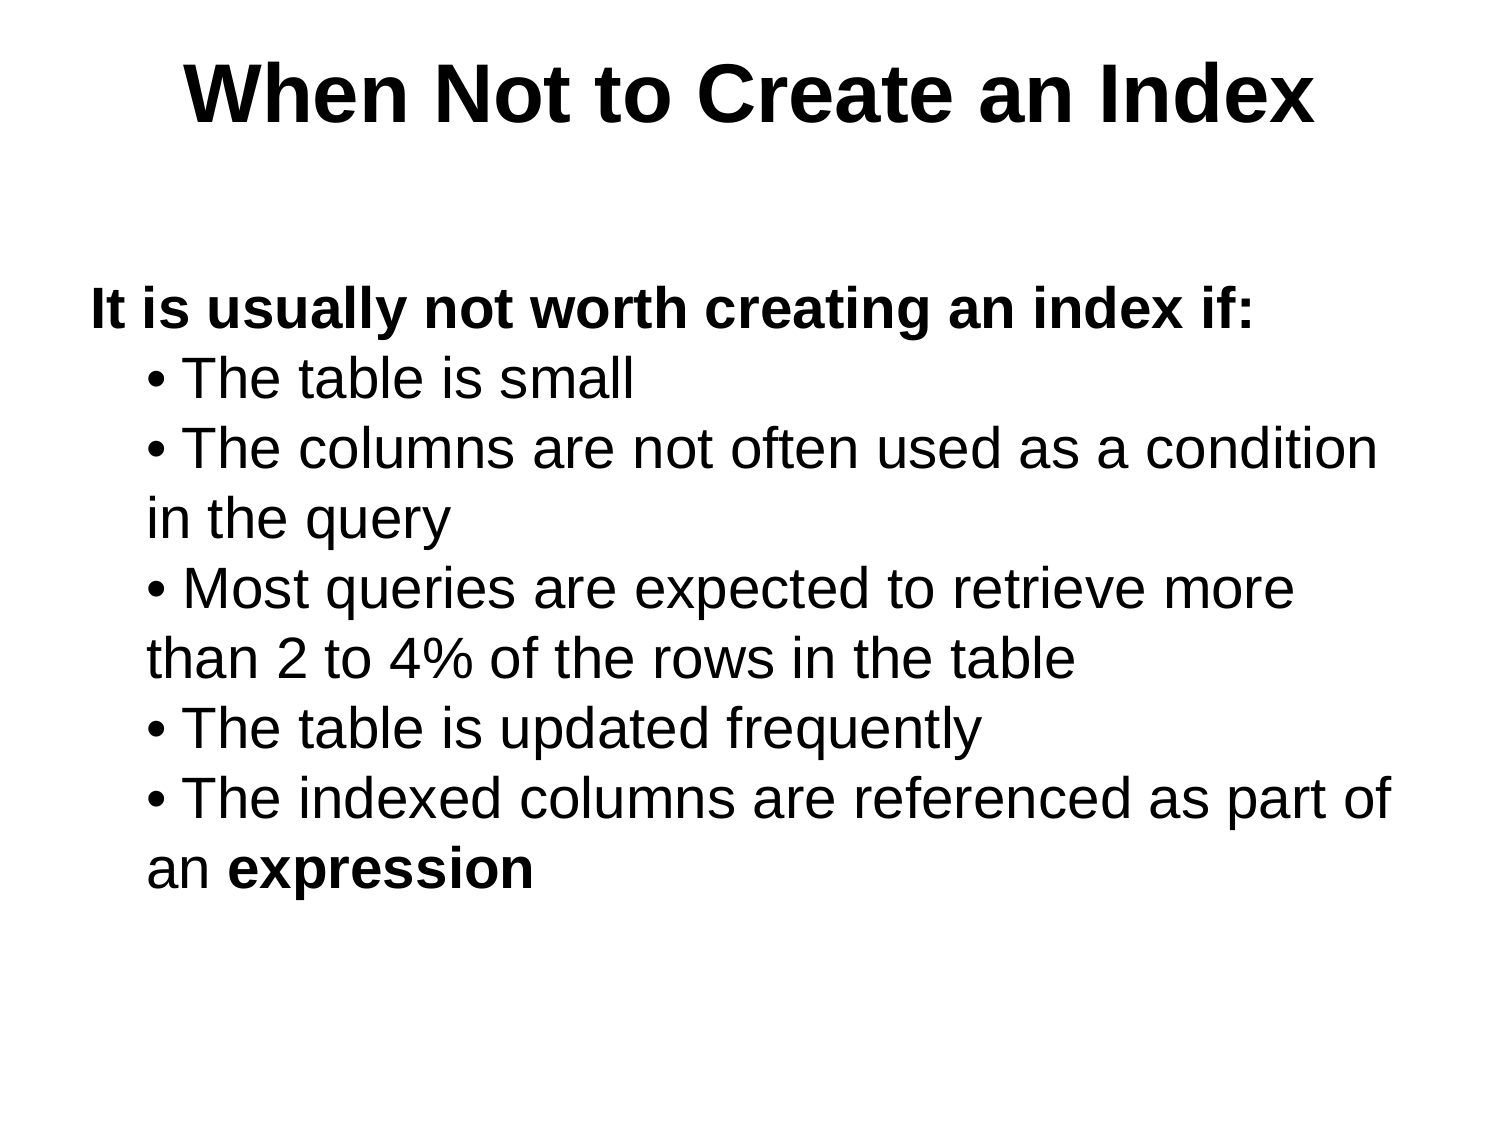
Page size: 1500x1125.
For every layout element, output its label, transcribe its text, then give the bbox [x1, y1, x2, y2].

list It is usually not worth creating an index if: • The table is small • The columns are not often used as a condition in the query • Most queries are expected to retrieve more than 2 to 4% of the rows in the table • The table is updated frequently • The indexed columns are referenced as part of an expression [74, 262, 1426, 1006]
title When Not to Create an Index [74, 44, 1426, 233]
